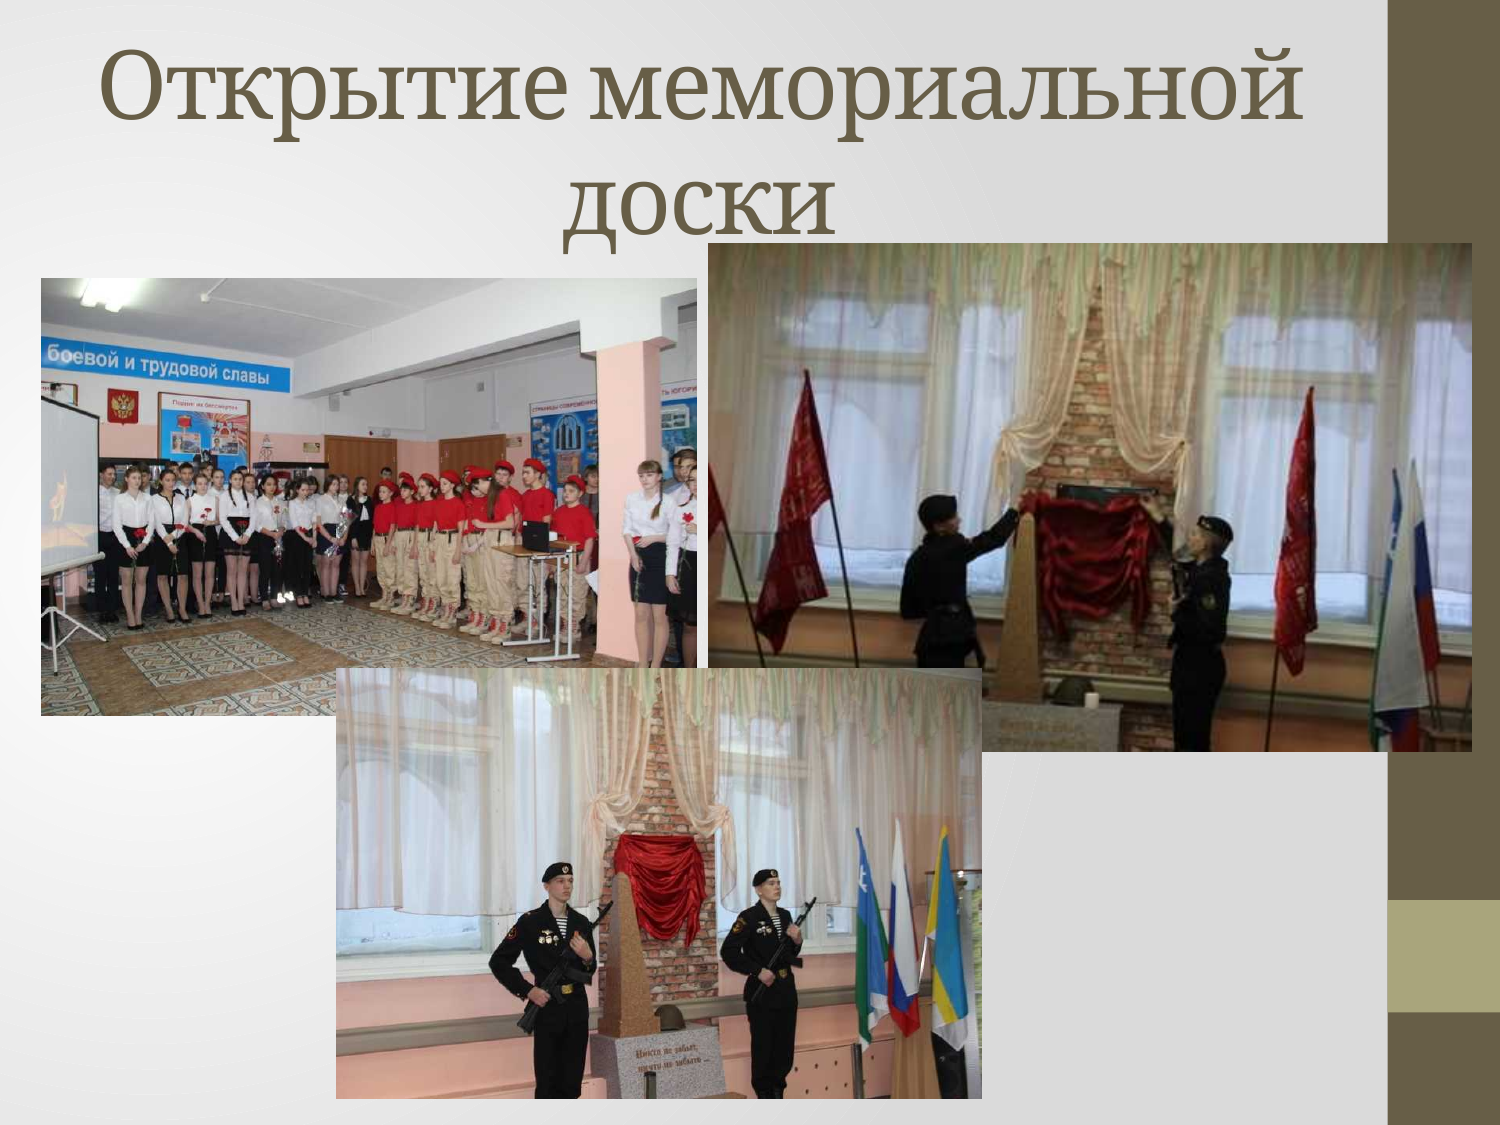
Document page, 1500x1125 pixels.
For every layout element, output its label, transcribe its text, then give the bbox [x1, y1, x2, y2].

title Открытие мемориальной доски [75, 45, 1325, 233]
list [40, 278, 698, 717]
picture [335, 243, 1472, 1099]
